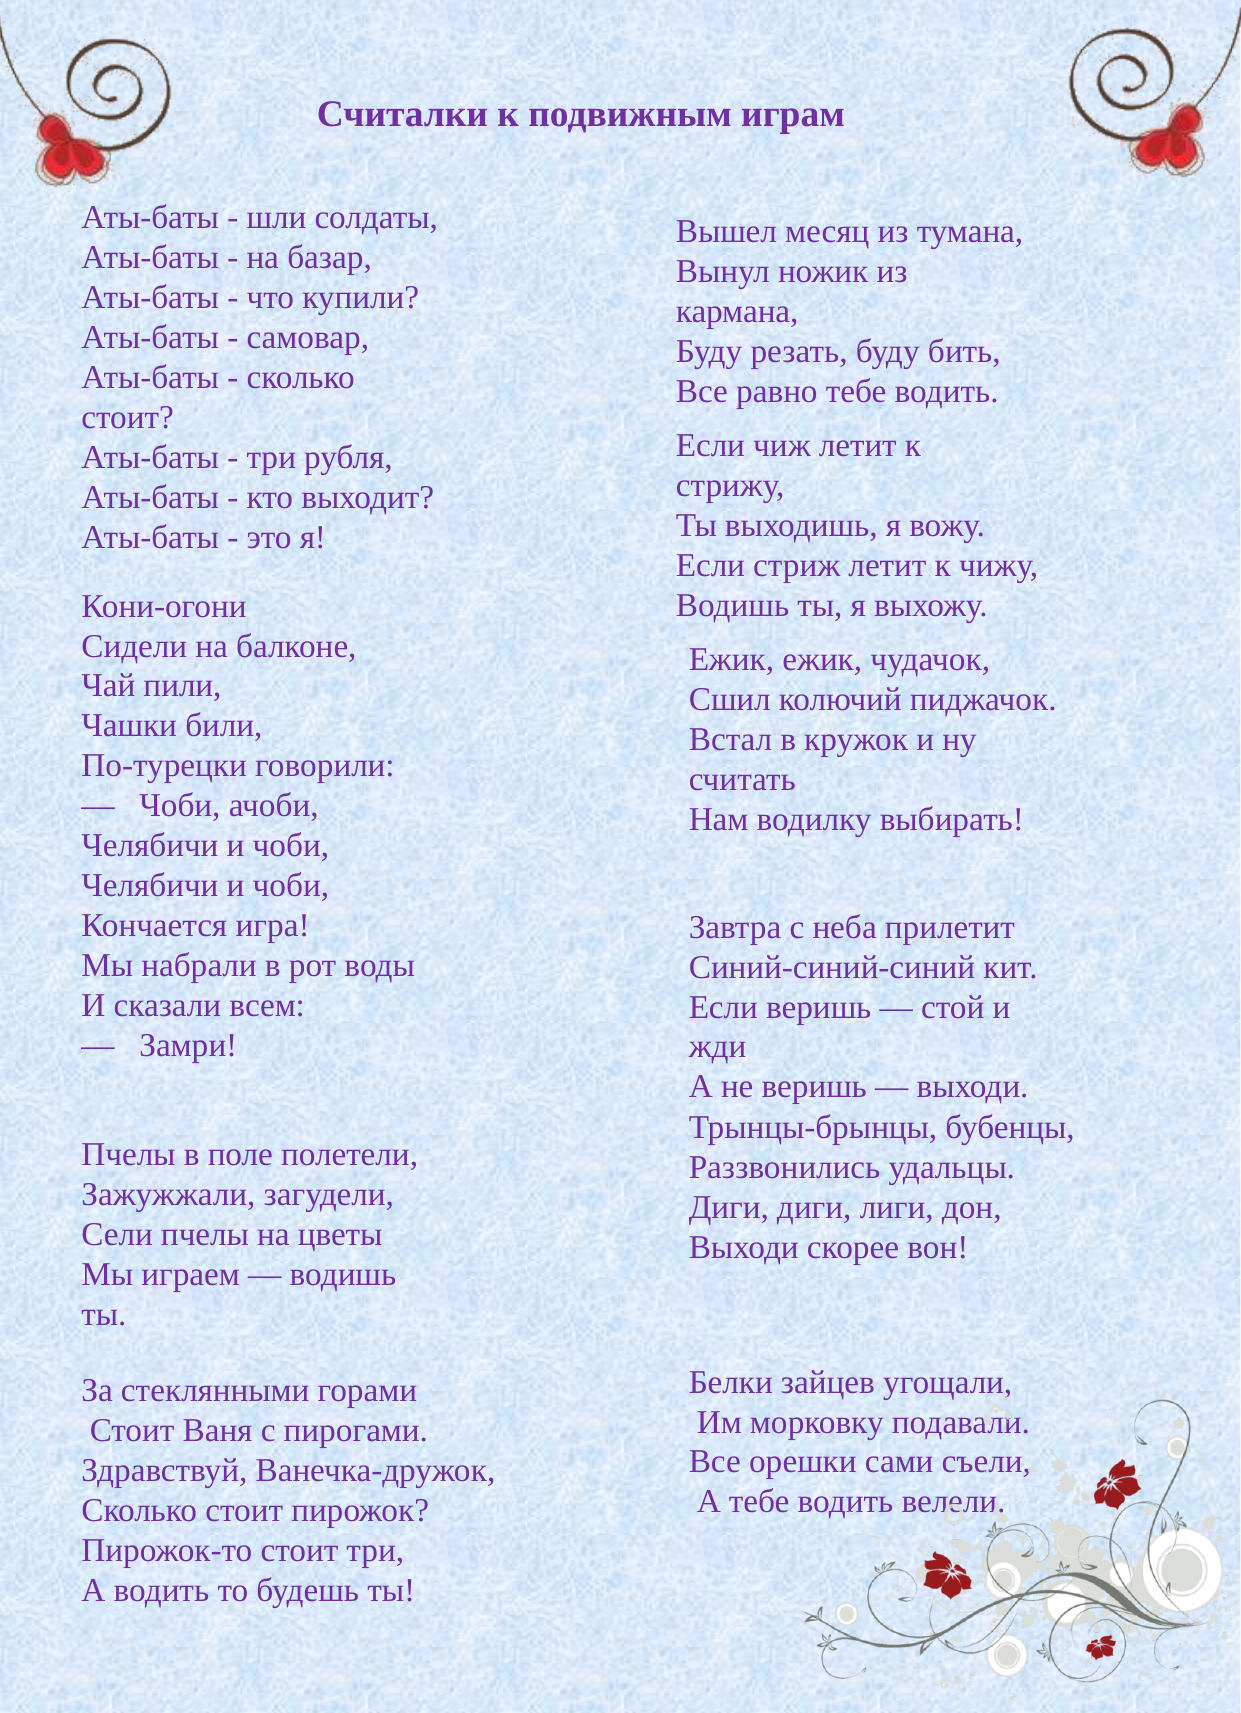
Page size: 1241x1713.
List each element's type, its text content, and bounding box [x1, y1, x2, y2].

text_box Вышел месяц из тумана, Вынул ножик из кармана, Буду резать, буду бить, Все равно тебе водить. [658, 200, 1060, 414]
text_box Аты-баты - шли солдаты, Аты-баты - на базар, Аты-баты - что купили? Аты-баты - самовар, Аты-баты - сколько стоит? Аты-баты - три рубля, Аты-баты - кто выходит? Аты-баты - это я! [64, 187, 478, 564]
text_box Ежик, ежик, чудачок, Сшил колючий пиджачок. Встал в кружок и ну считать Нам водилку выбирать! [671, 628, 1086, 846]
text_box Кони-огони Сидели на балконе, Чай пили, Чашки били, По-турецки говорили: — Чоби, ачоби, Челябичи и чоби, Челябичи и чоби, Кончается игра! Мы набрали в рот воды И сказали всем: — Замри! [64, 575, 453, 1072]
picture [0, 0, 1241, 1713]
text_box Считалки к подвижным играм [299, 80, 863, 143]
text_box Завтра с неба прилетит Синий-синий-синий кит. Если веришь — стой и жди А не веришь — выходи. [671, 896, 1086, 1097]
text_box Если чиж летит к стрижу, Ты выходишь, я вожу. Если стриж летит к чижу, Водишь ты, я выхожу. [658, 414, 1060, 632]
text_box Трынцы-брынцы, бубенцы, Раззвонились удальцы. Диги, диги, лиги, дон, Выходи скорее вон! [671, 1097, 1099, 1274]
text_box Белки зайцев угощали, Им морковку подавали. Все орешки сами съели, А тебе водить велели. [671, 1351, 1241, 1528]
text_box Пчелы в поле полетели, Зажужжали, загудели, Сели пчелы на цветы Мы играем — водишь ты. [64, 1123, 466, 1341]
text_box За стеклянными горами Стоит Ваня с пирогами. Здравствуй, Ванечка-дружок, Сколько стоит пирожок? Пирожок-то стоит три, А водить то будешь ты! [64, 1359, 517, 1617]
